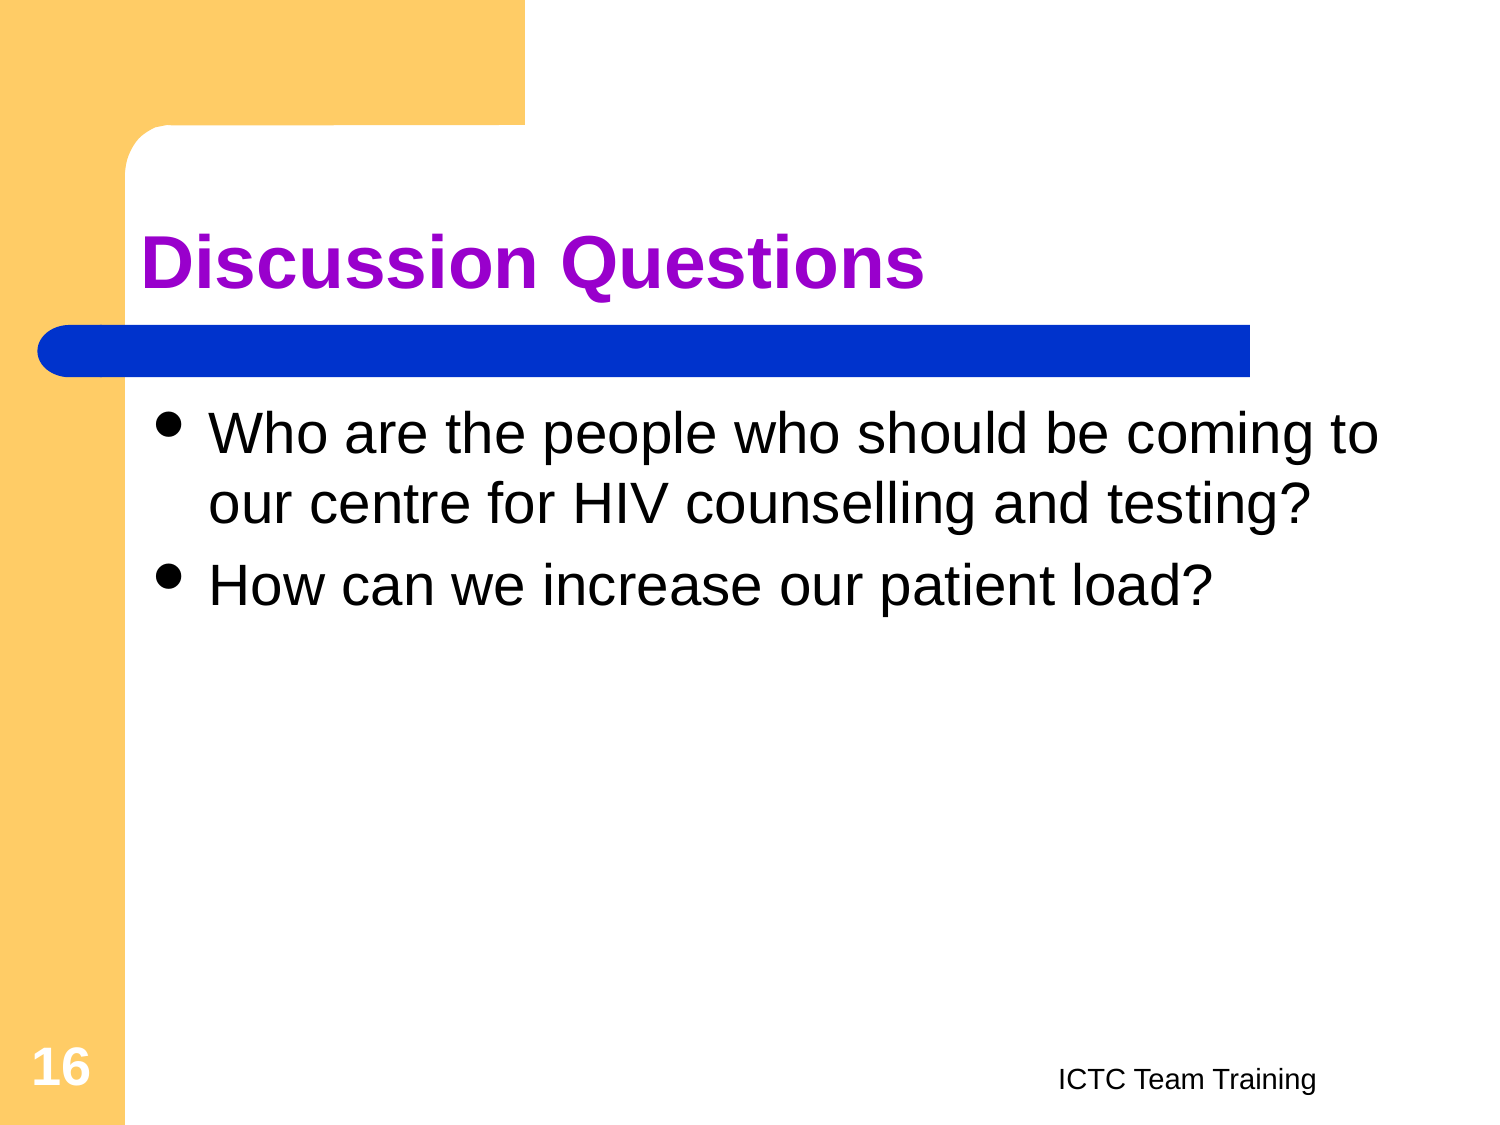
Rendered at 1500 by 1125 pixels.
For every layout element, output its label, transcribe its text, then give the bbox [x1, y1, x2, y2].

footer ICTC Team Training [949, 1024, 1426, 1104]
title Discussion Questions [124, 124, 1426, 313]
list Who are the people who should be coming to our centre for HIV counselling and testing? How can we increase our patient load? [137, 387, 1400, 999]
slide_number 16 [13, 1023, 111, 1105]
